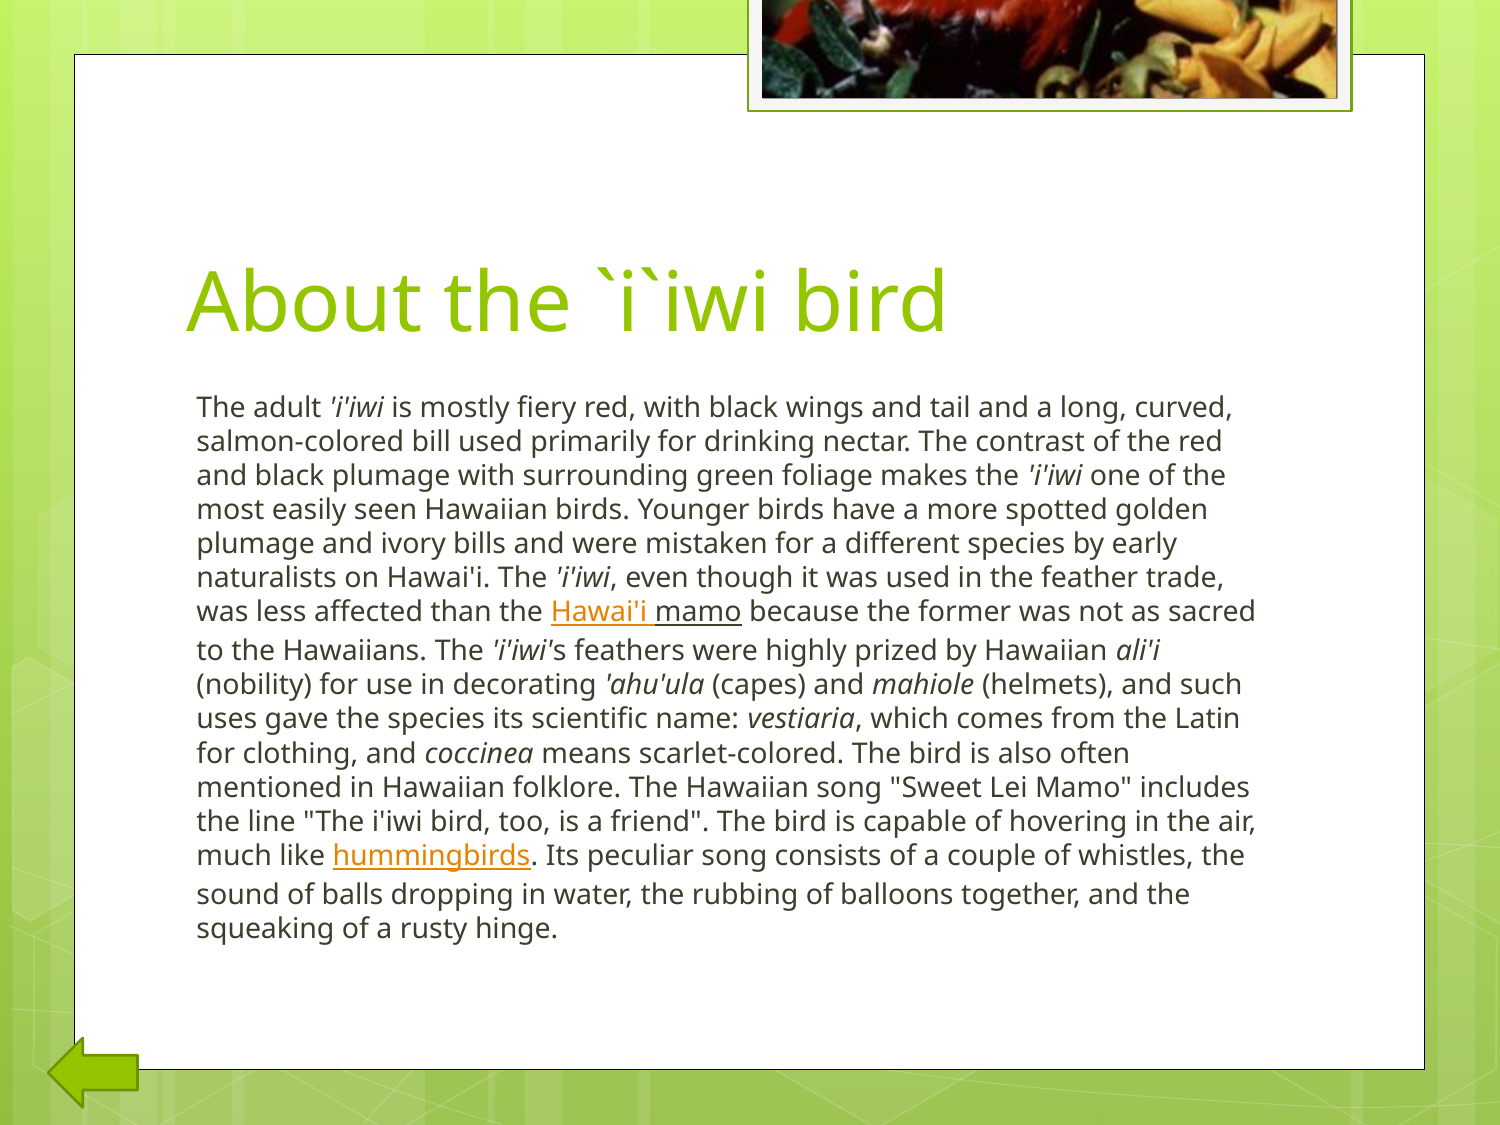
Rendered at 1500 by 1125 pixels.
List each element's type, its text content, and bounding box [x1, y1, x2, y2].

text_box [47, 1036, 139, 1109]
list The adult 'i'iwi is mostly fiery red, with black wings and tail and a long, curved, salmon-colored bill used primarily for drinking nectar. The contrast of the red and black plumage with surrounding green foliage makes the 'i'iwi one of the most easily seen Hawaiian birds. Younger birds have a more spotted golden plumage and ivory bills and were mistaken for a different species by early naturalists on Hawai'i. The 'i'iwi, even though it was used in the feather trade, was less affected than the Hawai'i mamo because the former was not as sacred to the Hawaiians. The 'i'iwi's feathers were highly prized by Hawaiian ali'i (nobility) for use in decorating 'ahu'ula (capes) and mahiole (helmets), and such uses gave the species its scientific name: vestiaria, which comes from the Latin for clothing, and coccinea means scarlet-colored. The bird is also often mentioned in Hawaiian folklore. The Hawaiian song "Sweet Lei Mamo" includes the line "The i'iwi bird, too, is a friend". The bird is capable of hovering in the air, much like hummingbirds. Its peculiar song consists of a couple of whistles, the sound of balls dropping in water, the rubbing of balloons together, and the squeaking of a rusty hinge. [171, 381, 1283, 957]
title About the `i`iwi bird [171, 168, 1324, 357]
picture [762, 0, 1336, 99]
